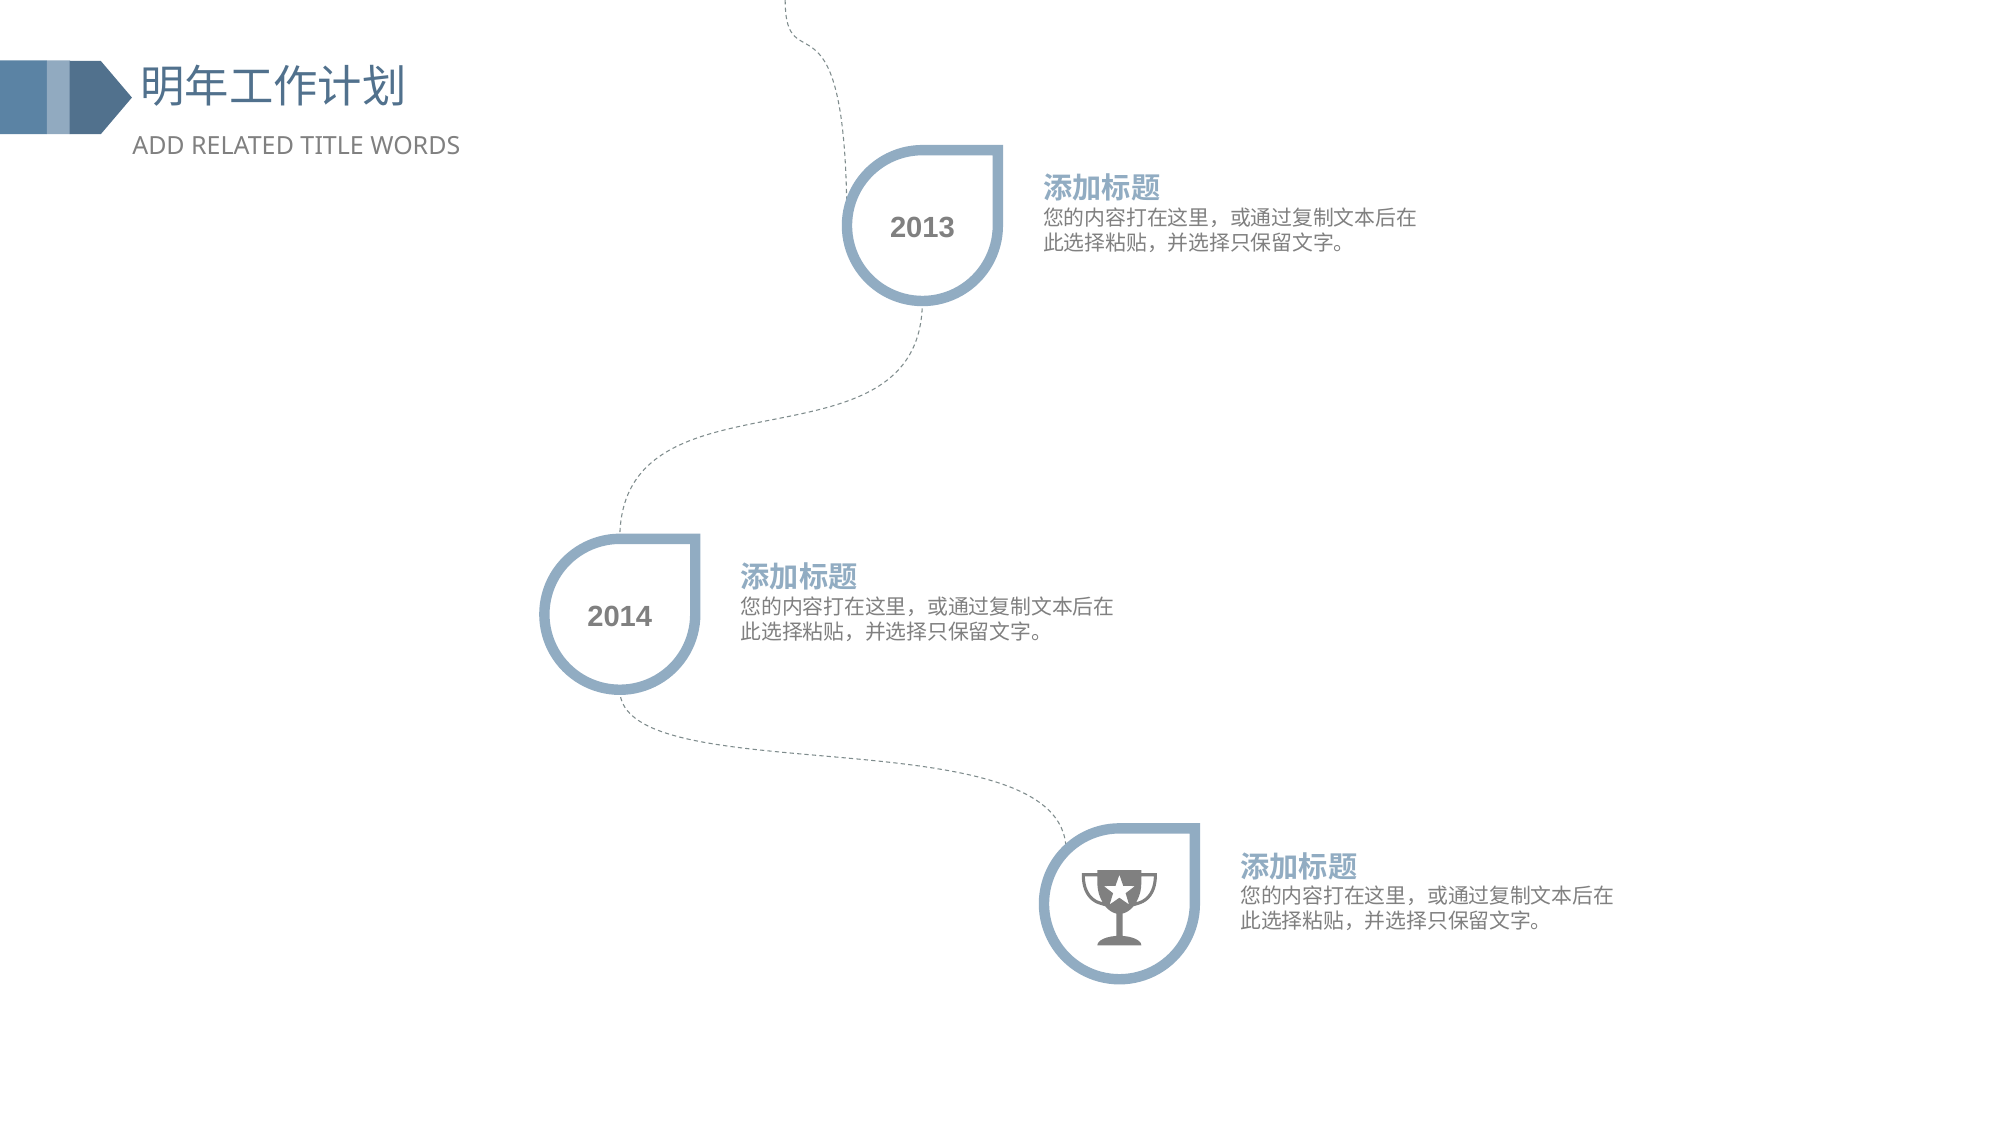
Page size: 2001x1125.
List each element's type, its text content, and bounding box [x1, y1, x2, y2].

text_box 添加标题 您的内容打在这里，或通过复制文本后在此选择粘贴，并选择只保留文字。 [1028, 162, 1441, 263]
text_box 添加标题 您的内容打在这里，或通过复制文本后在此选择粘贴，并选择只保留文字。 [924, 551, 1138, 651]
text_box [1081, 870, 1157, 946]
text_box [1042, 827, 1196, 981]
text_box 添加标题 您的内容打在这里，或通过复制文本后在此选择粘贴，并选择只保留文字。 [725, 572, 762, 651]
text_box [762, 546, 924, 994]
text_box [703, 81, 929, 144]
text_box 添加标题 您的内容打在这里，或通过复制文本后在此选择粘贴，并选择只保留文字。 [1225, 840, 1638, 941]
text_box 2014 [543, 537, 697, 691]
text_box 2013 [845, 149, 999, 303]
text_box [652, 268, 890, 572]
